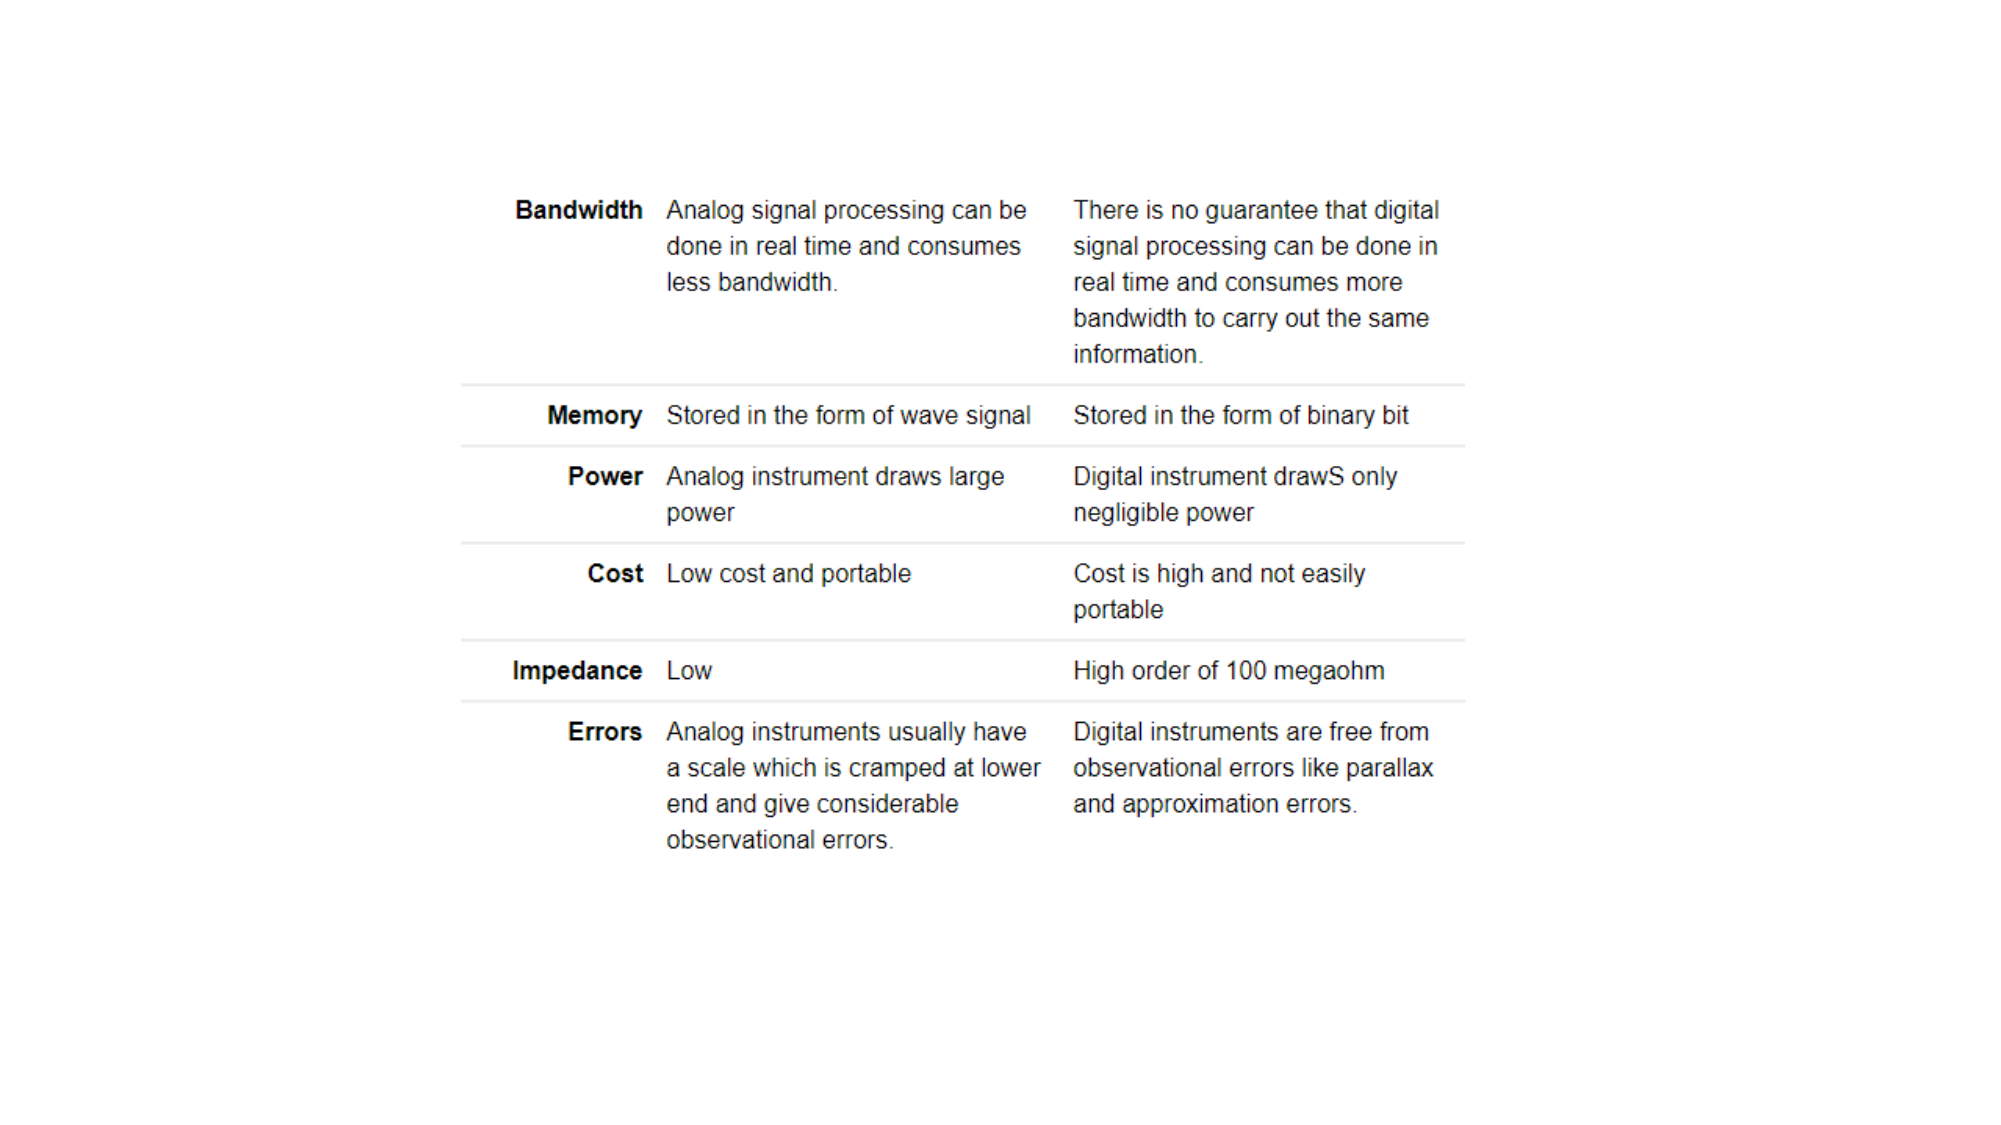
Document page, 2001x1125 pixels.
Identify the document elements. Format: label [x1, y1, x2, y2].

list [461, 194, 1539, 866]
